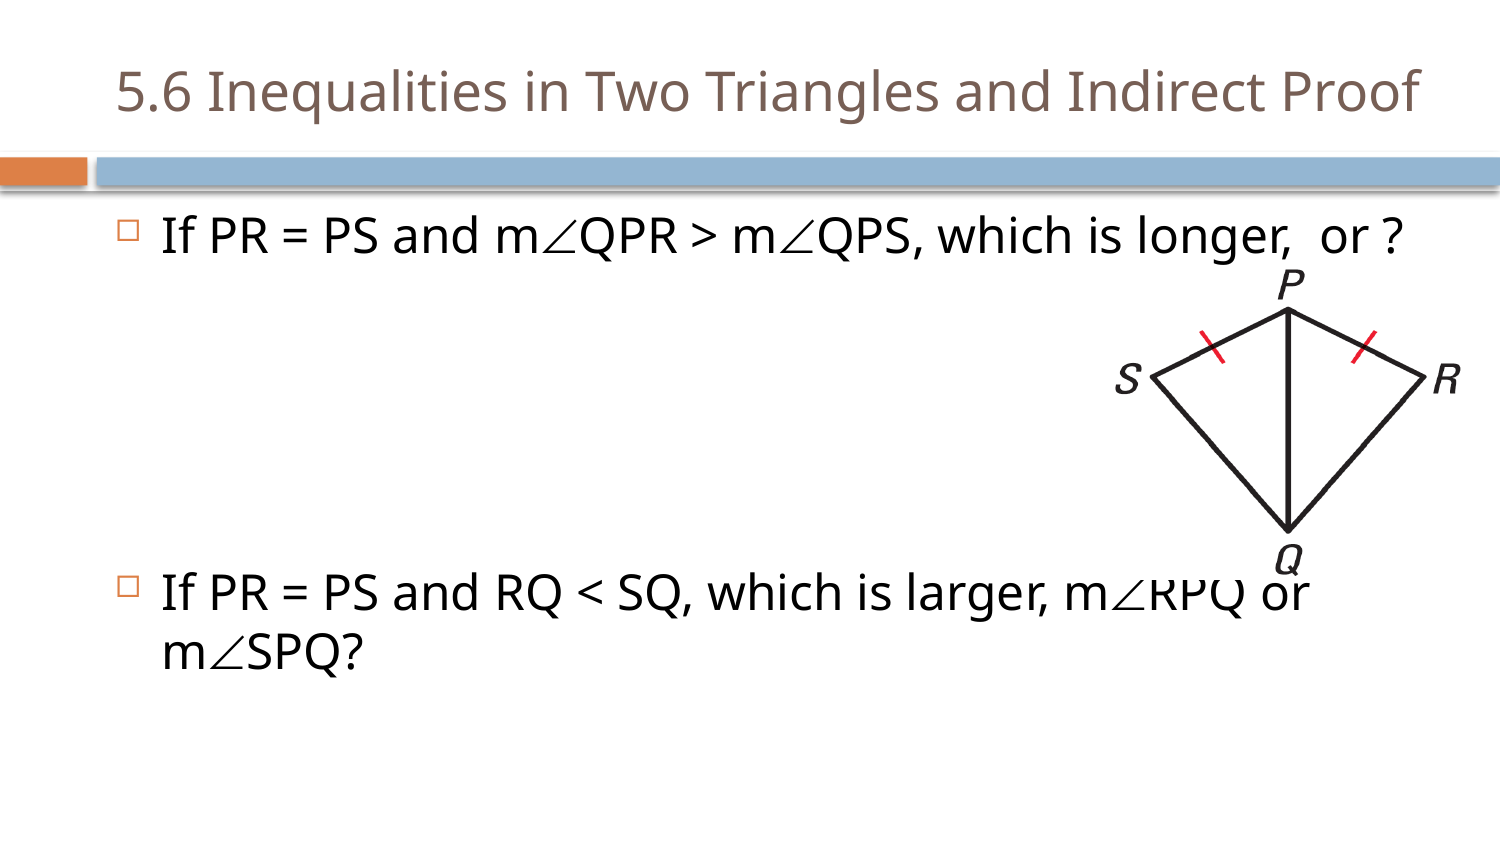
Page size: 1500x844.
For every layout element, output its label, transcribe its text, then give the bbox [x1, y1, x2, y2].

picture [1112, 265, 1463, 580]
title 5.6 Inequalities in Two Triangles and Indirect Proof [100, 28, 1438, 150]
